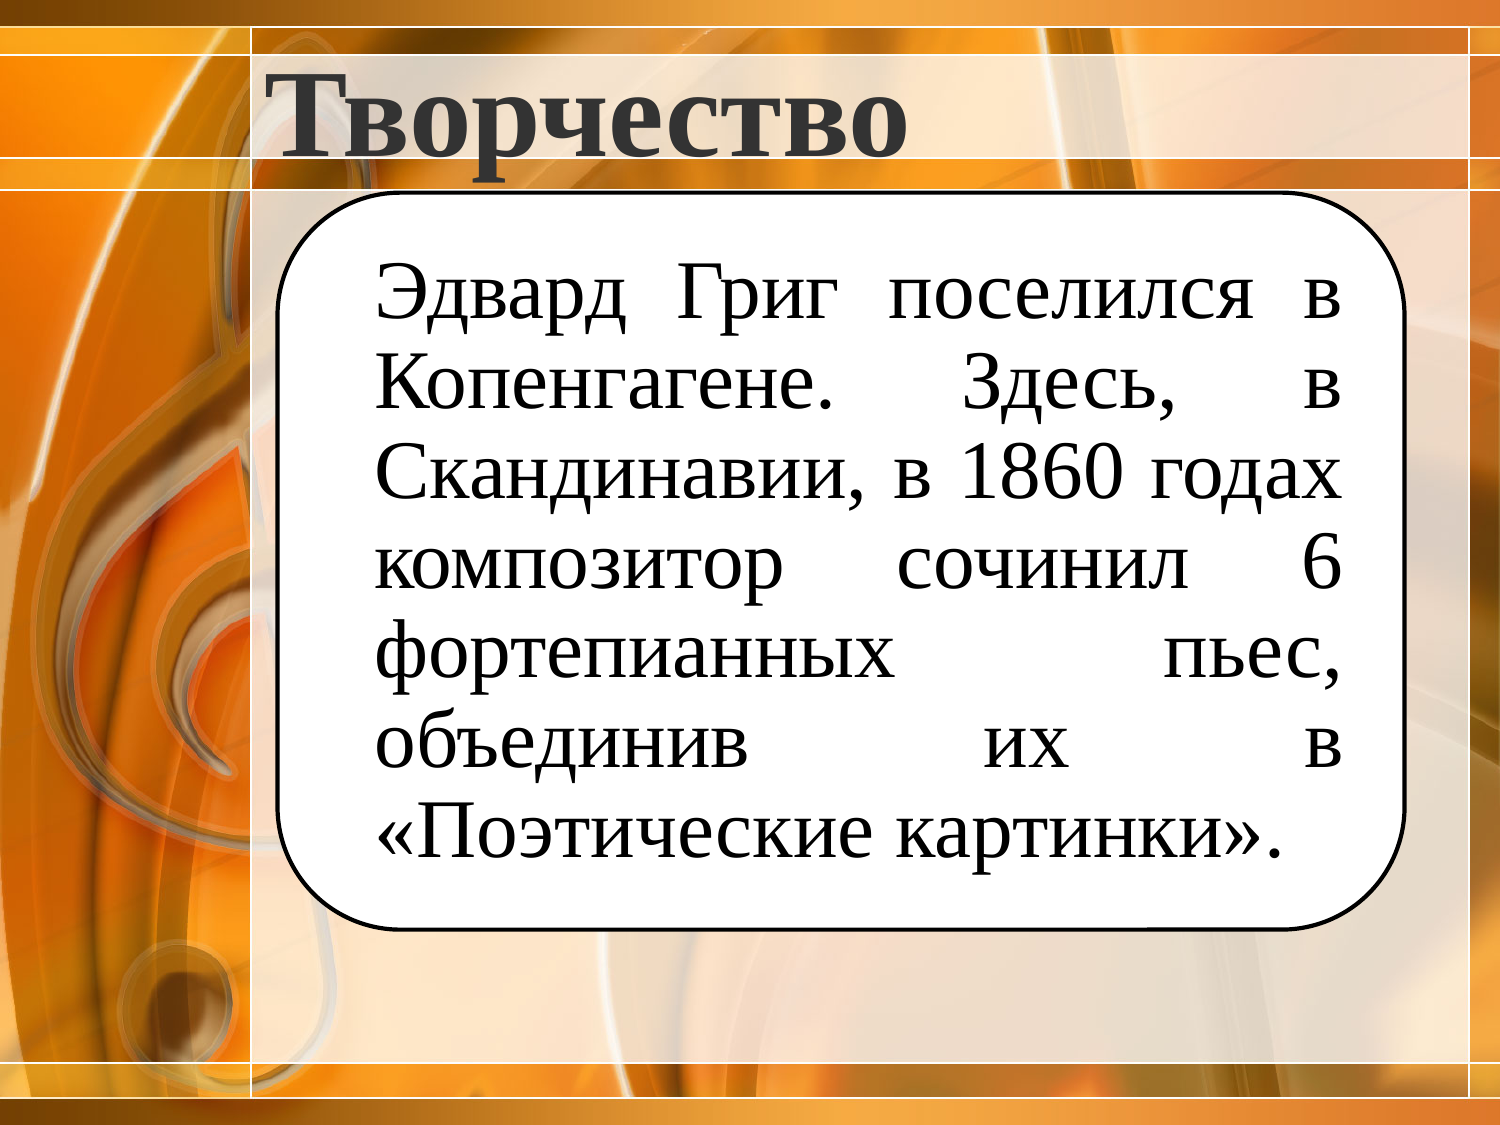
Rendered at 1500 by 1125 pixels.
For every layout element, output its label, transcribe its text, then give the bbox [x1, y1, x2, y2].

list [277, 184, 1405, 930]
picture [0, 0, 1500, 1125]
title Творчество [249, 37, 1425, 175]
